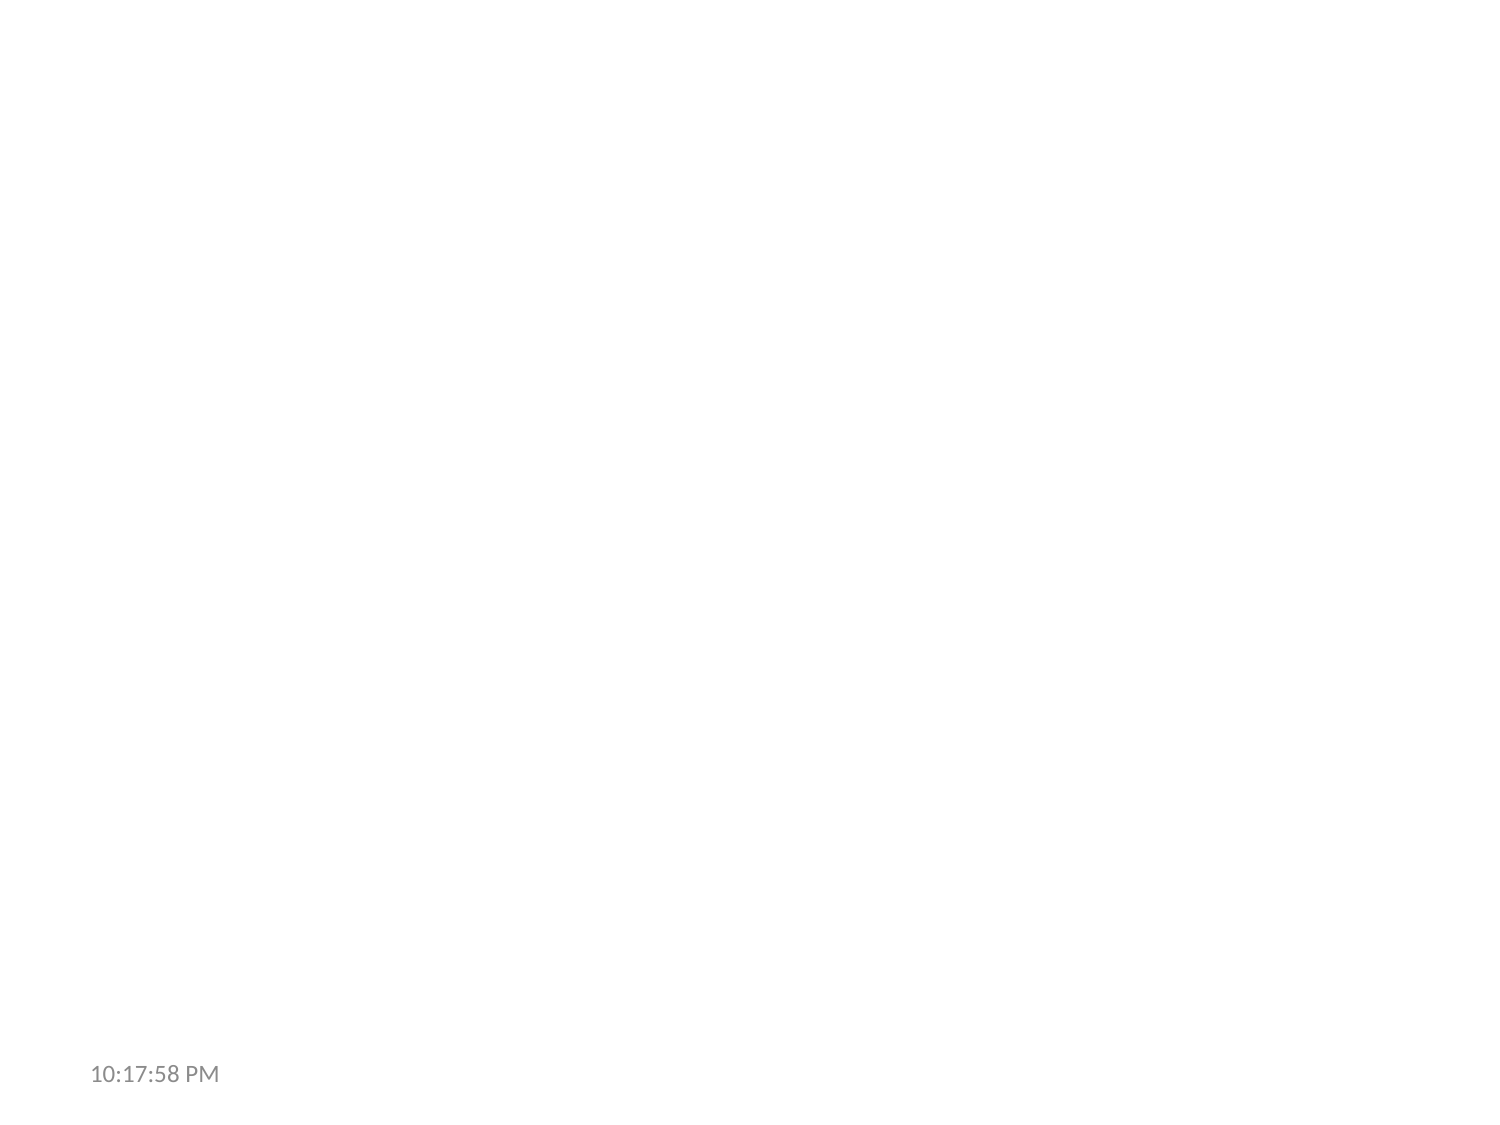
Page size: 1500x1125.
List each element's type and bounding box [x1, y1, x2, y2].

slide_number [75, 1042, 425, 1103]
